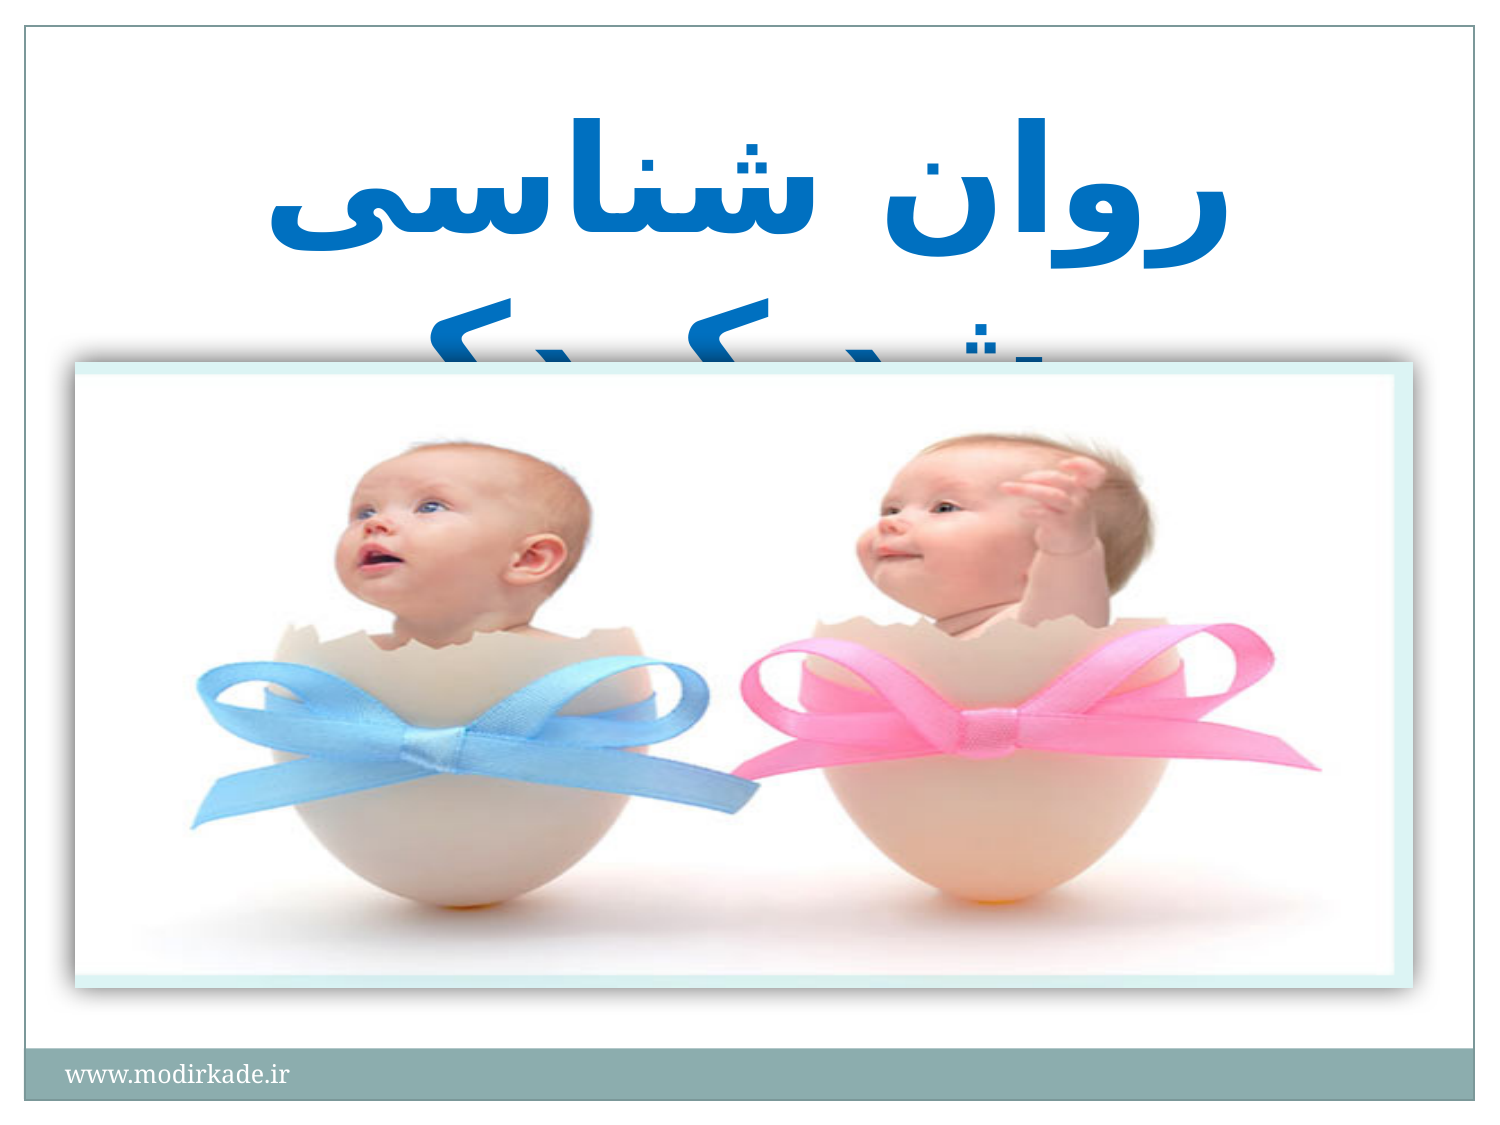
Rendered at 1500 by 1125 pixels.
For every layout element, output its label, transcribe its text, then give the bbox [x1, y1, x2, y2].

footer www.modirkade.ir [50, 1051, 638, 1112]
picture [74, 362, 1413, 988]
text_box روان شناسی رشد کودک [99, 74, 1400, 340]
